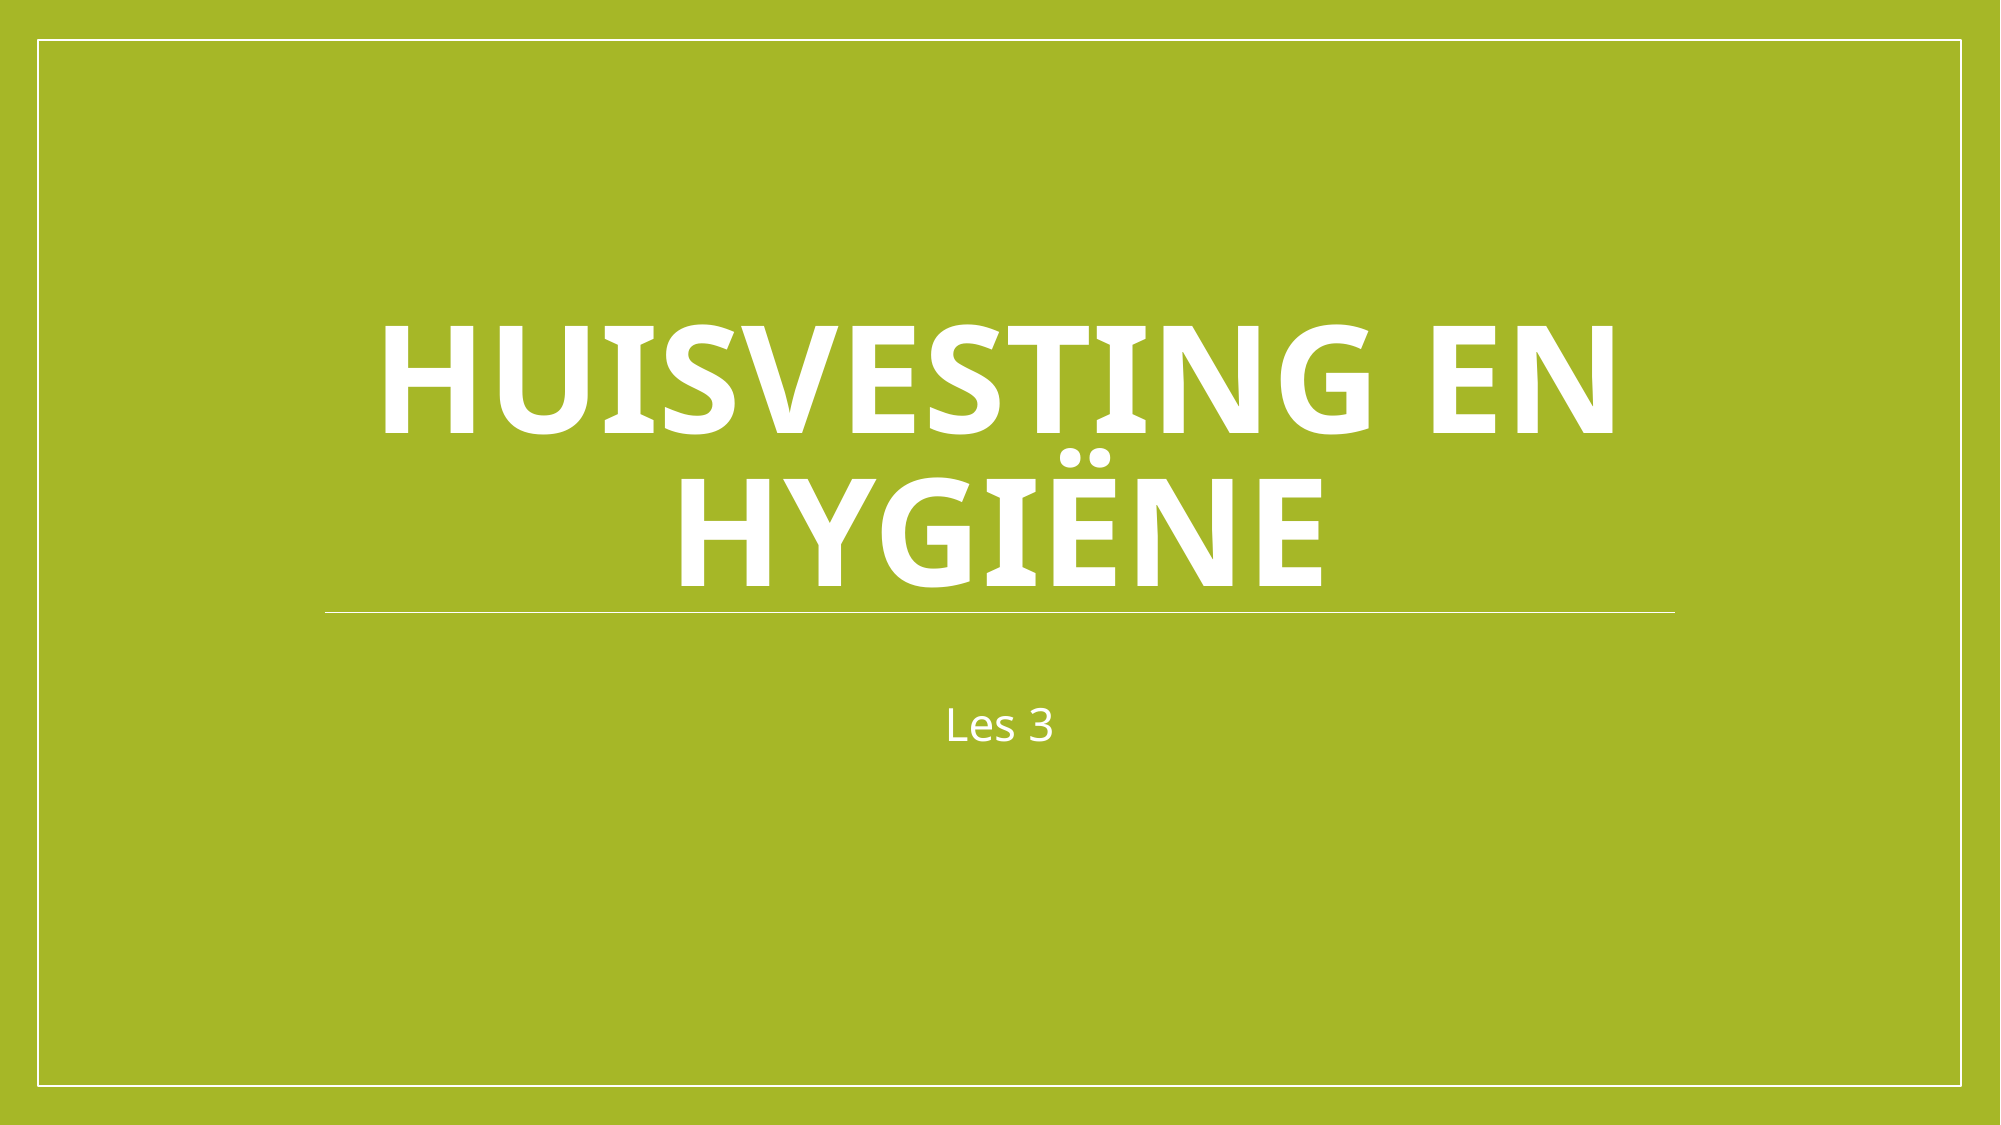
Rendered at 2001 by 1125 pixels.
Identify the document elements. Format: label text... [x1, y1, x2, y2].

title Huisvesting en Hygiëne [182, 144, 1818, 625]
subtitle Les 3 [280, 694, 1719, 923]
